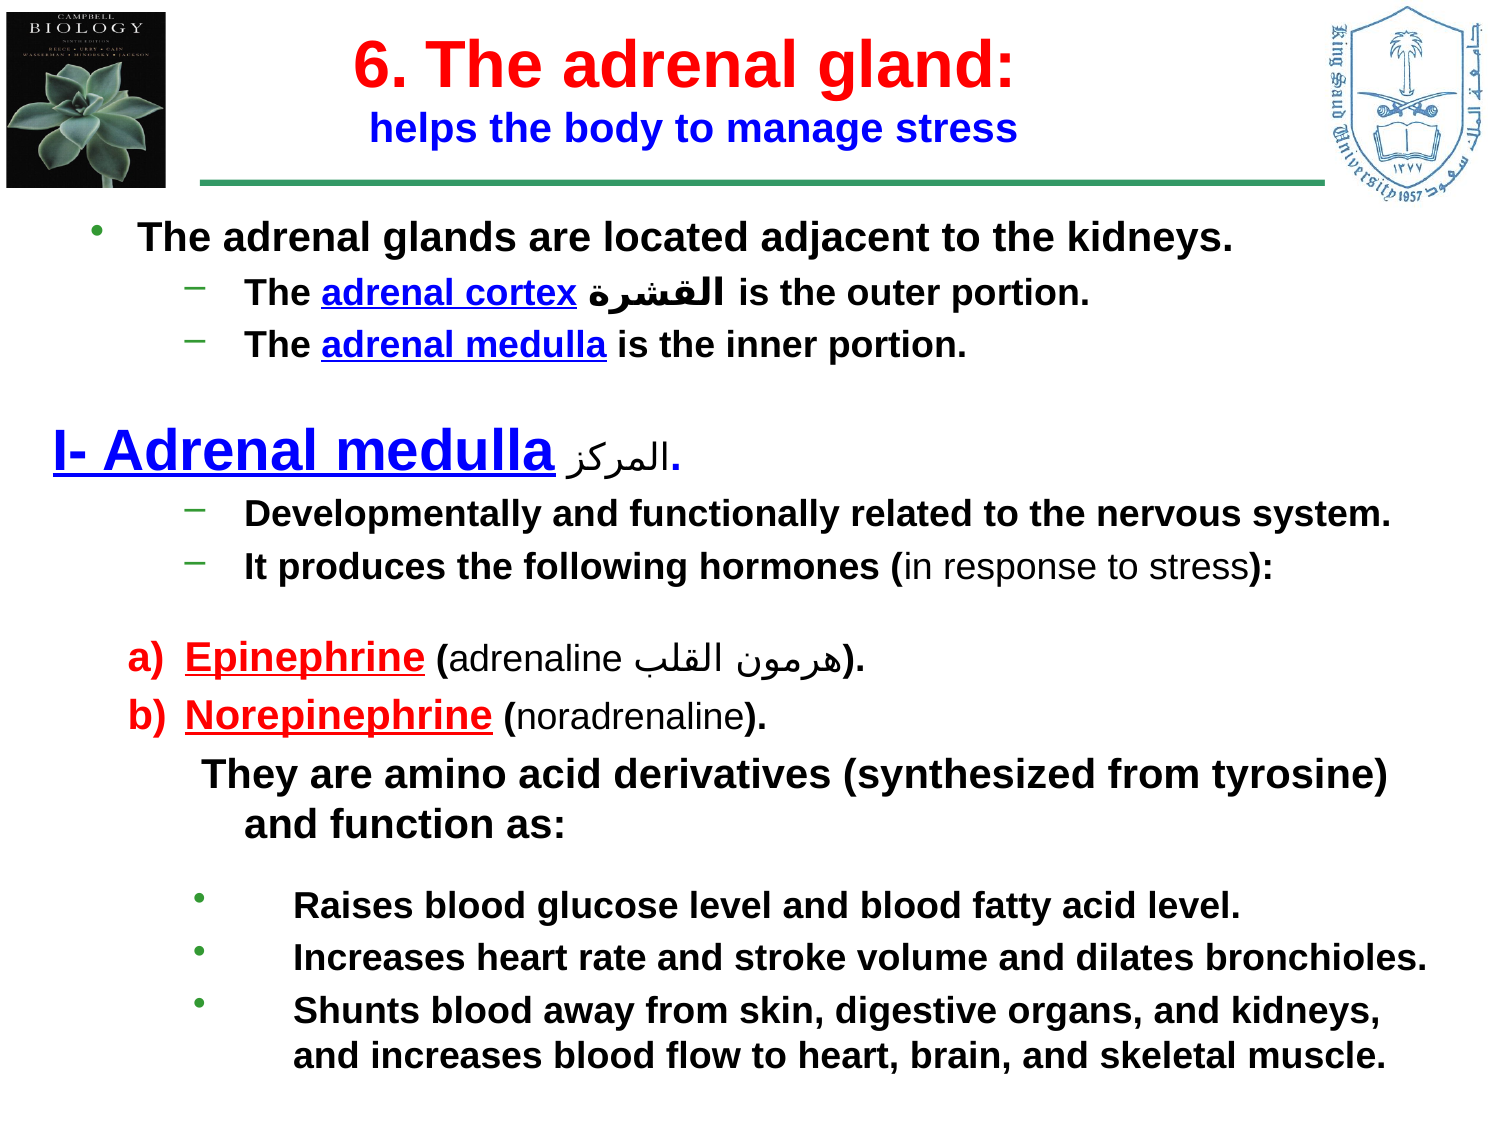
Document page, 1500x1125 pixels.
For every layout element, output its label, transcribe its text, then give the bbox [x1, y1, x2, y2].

list The adrenal glands are located adjacent to the kidneys. The adrenal cortex القشرة is the outer portion. The adrenal medulla is the inner portion. I- Adrenal medulla المركز. Developmentally and functionally related to the nervous system. It produces the following hormones (in response to stress): Epinephrine (adrenaline هرمون القلب). Norepinephrine (noradrenaline). They are amino acid derivatives (synthesized from tyrosine) and function as: Raises blood glucose level and blood fatty acid level. Increases heart rate and stroke volume and dilates bronchioles. Shunts blood away from skin, digestive organs, and kidneys, and increases blood flow to heart, brain, and skeletal muscle. [37, 216, 1463, 1084]
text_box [5, 0, 1488, 209]
